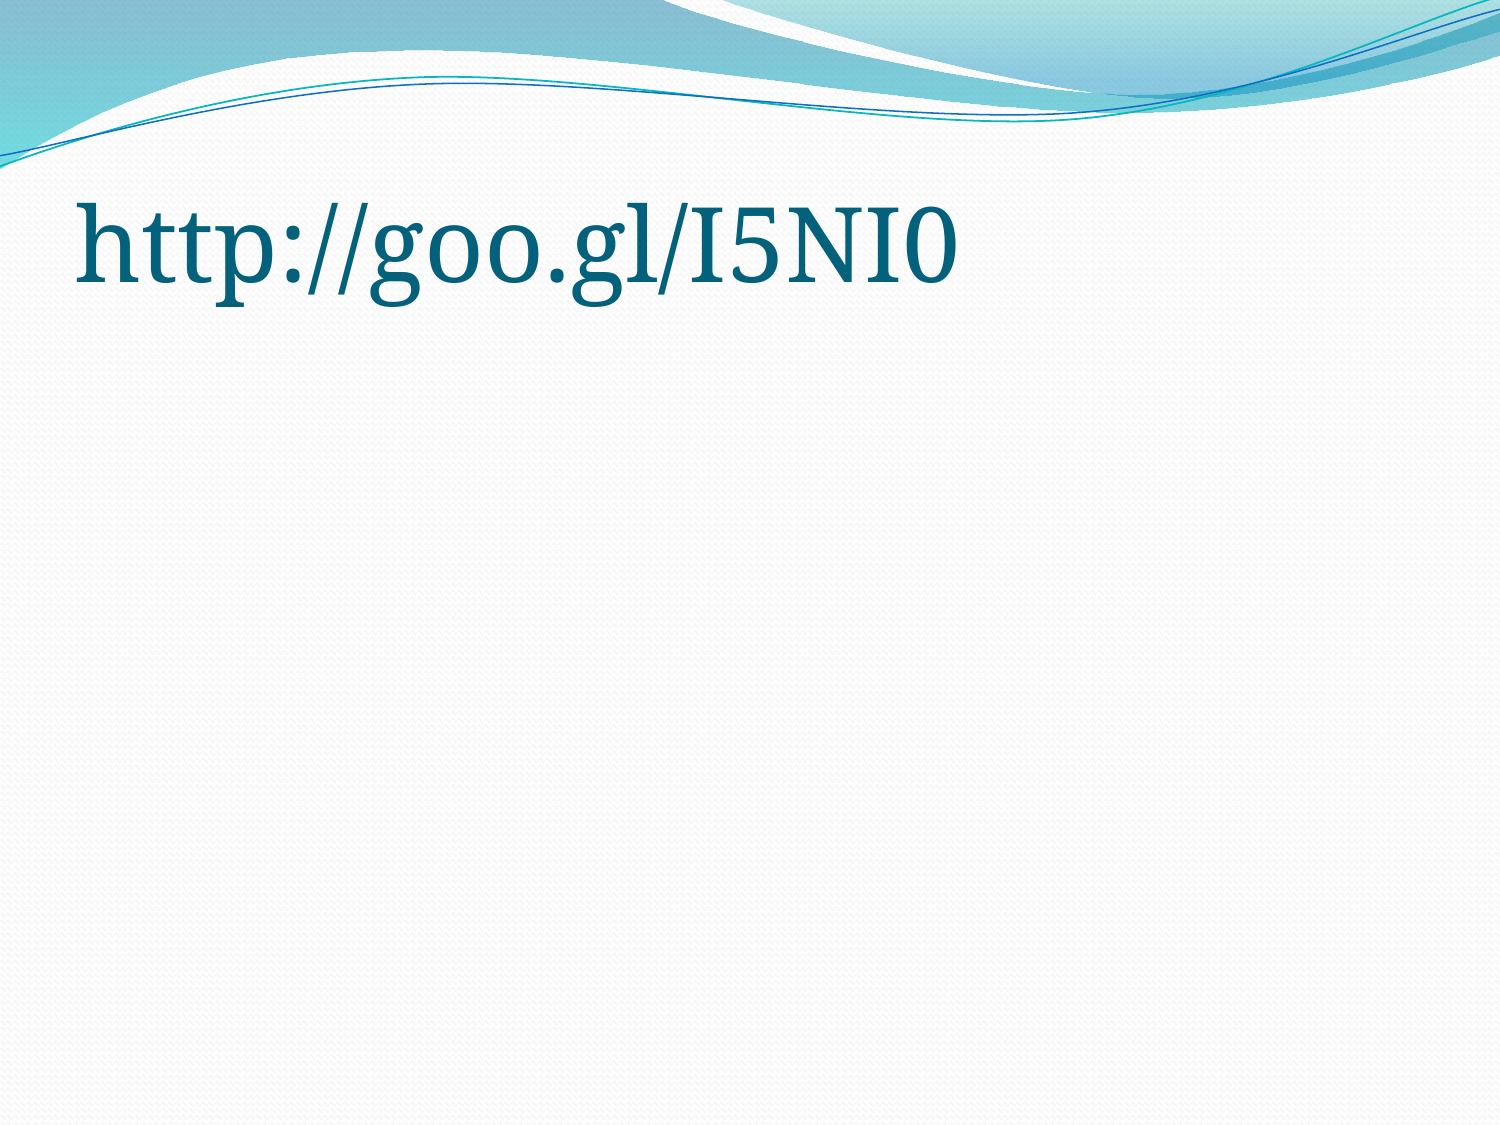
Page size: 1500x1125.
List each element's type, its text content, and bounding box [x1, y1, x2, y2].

title http://goo.gl/I5NI0 [75, 115, 1425, 303]
